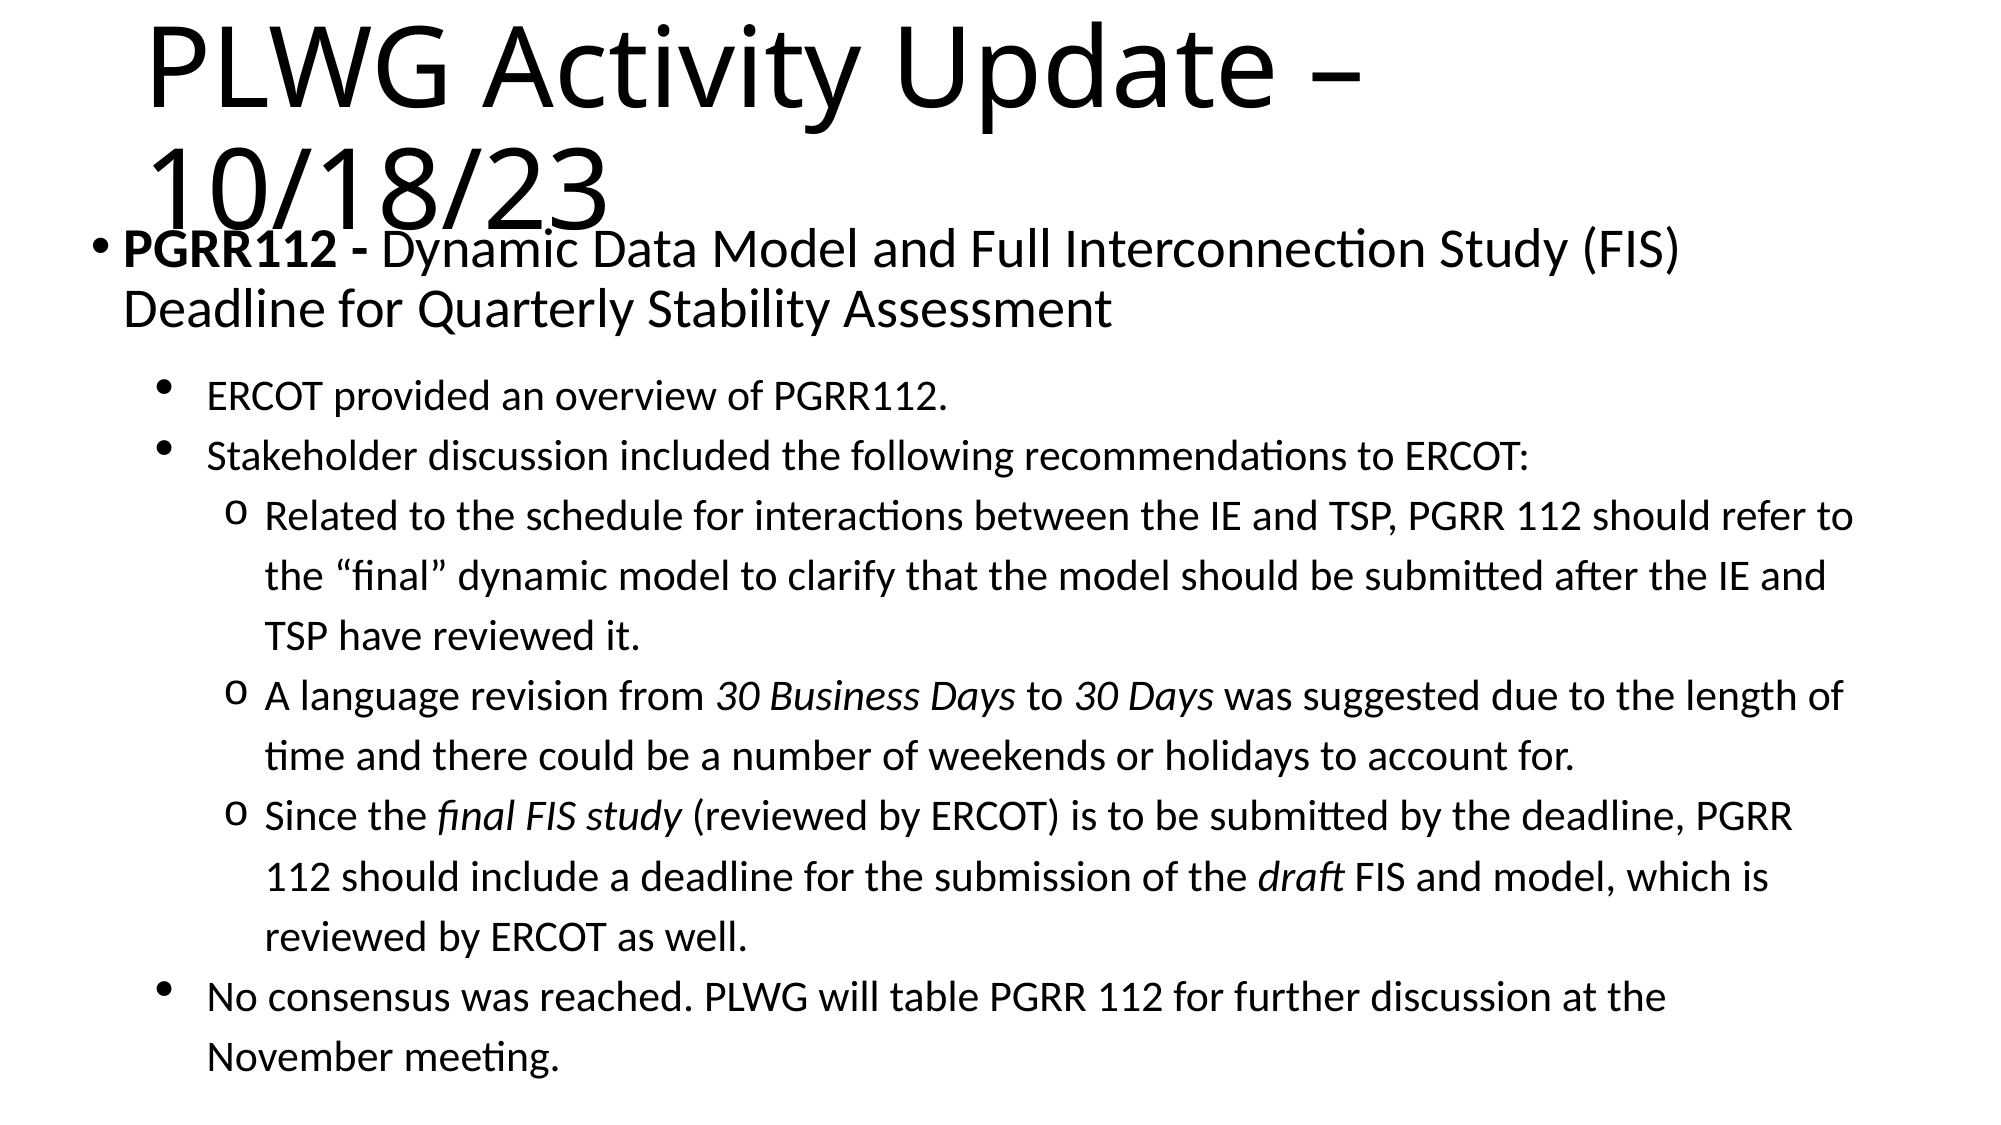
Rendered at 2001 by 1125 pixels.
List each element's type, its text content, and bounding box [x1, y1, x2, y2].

list PGRR112 - Dynamic Data Model and Full Interconnection Study (FIS) Deadline for Quarterly Stability Assessment ERCOT provided an overview of PGRR112. Stakeholder discussion included the following recommendations to ERCOT: Related to the schedule for interactions between the IE and TSP, PGRR 112 should refer to the “final” dynamic model to clarify that the model should be submitted after the IE and TSP have reviewed it. A language revision from 30 Business Days to 30 Days was suggested due to the length of time and there could be a number of weekends or holidays to account for. Since the final FIS study (reviewed by ERCOT) is to be submitted by the deadline, PGRR 112 should include a deadline for the submission of the draft FIS and model, which is reviewed by ERCOT as well. No consensus was reached. PLWG will table PGRR 112 for further discussion at the November meeting. [75, 211, 1872, 1102]
title PLWG Activity Update – 10/18/23 [128, 23, 1854, 211]
